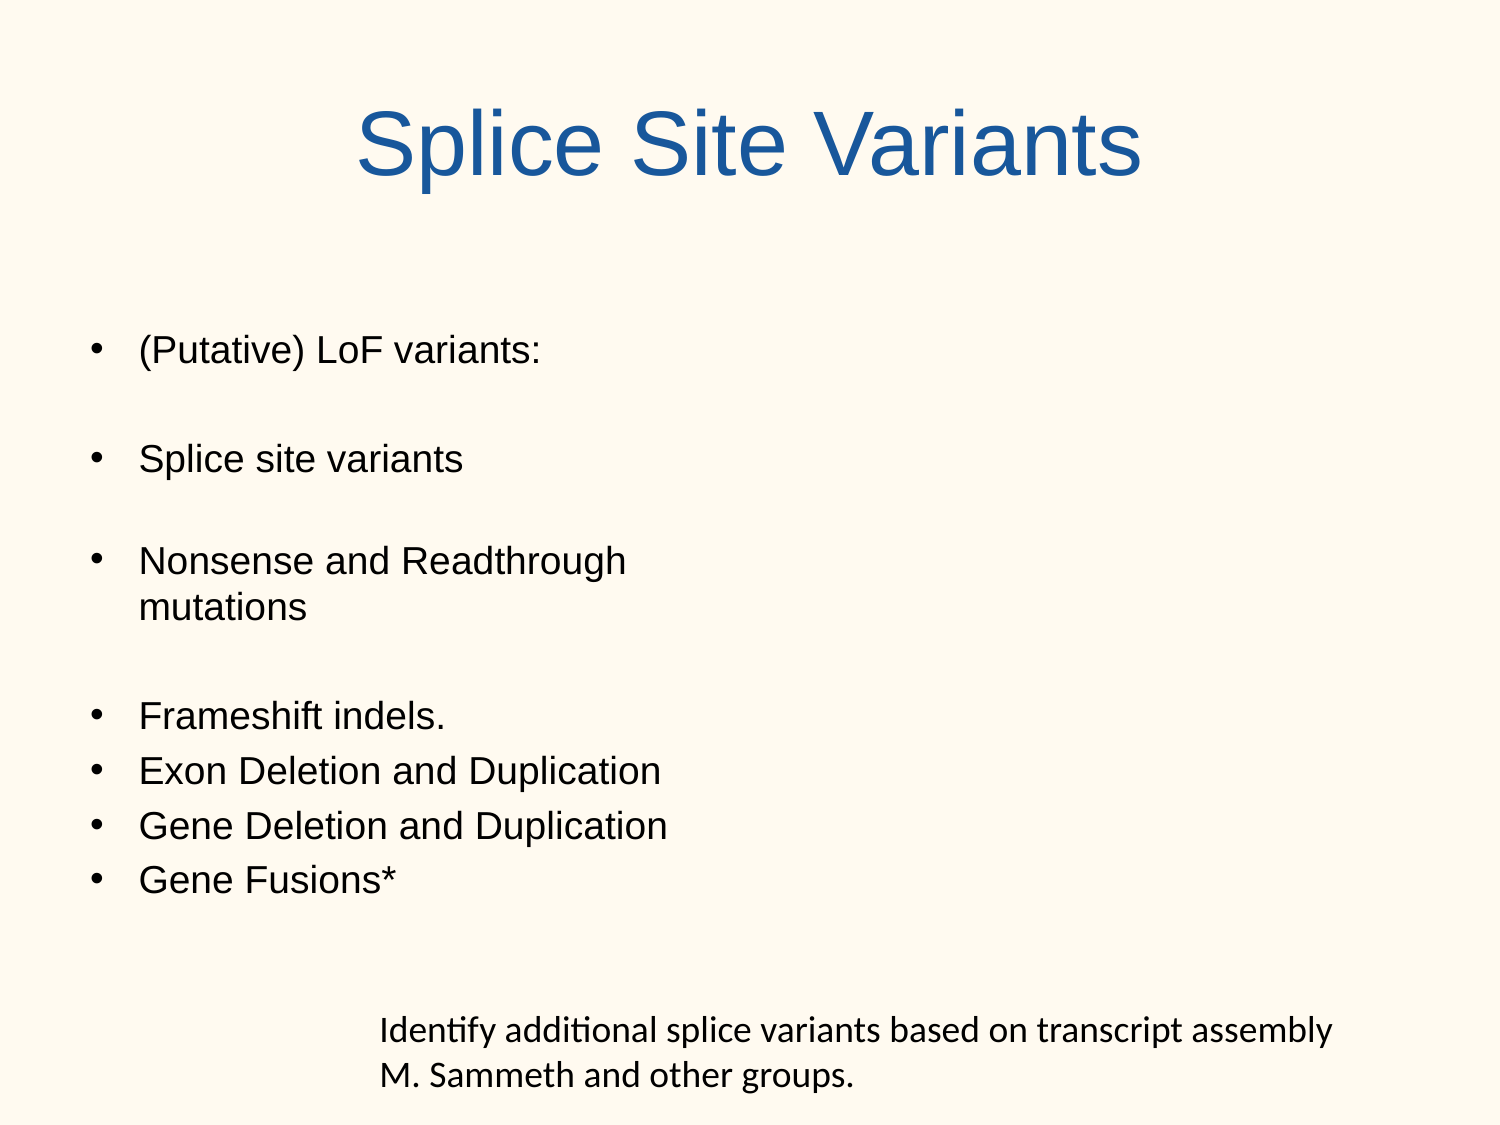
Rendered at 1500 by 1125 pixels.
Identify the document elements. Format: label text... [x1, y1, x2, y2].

title Splice Site Variants [75, 45, 1425, 233]
text_box Identify additional splice variants based on transcript assembly M. Sammeth and other groups. [364, 997, 1349, 1103]
list (Putative) LoF variants: Splice site variants Nonsense and Readthrough mutations Frameshift indels. Exon Deletion and Duplication Gene Deletion and Duplication Gene Fusions* [75, 262, 788, 918]
